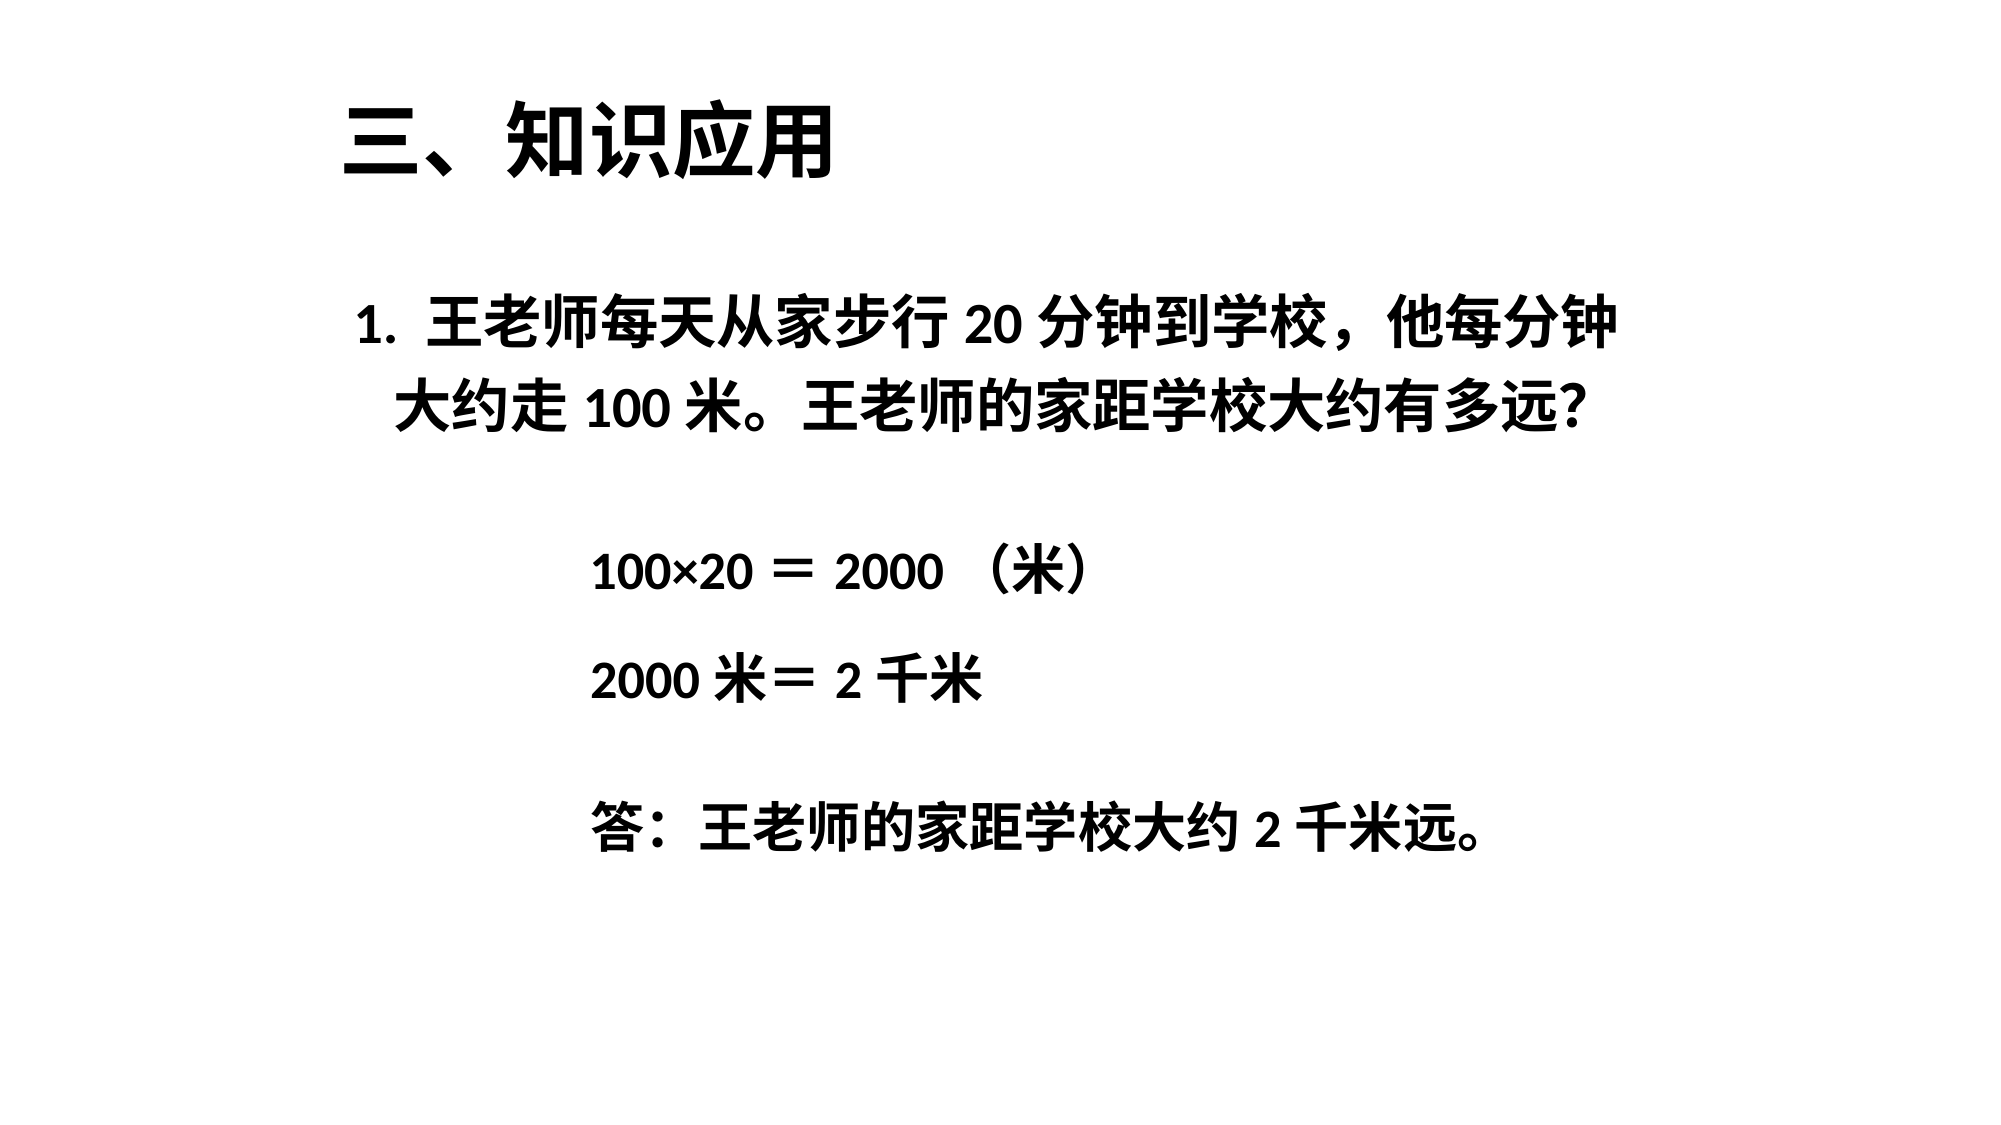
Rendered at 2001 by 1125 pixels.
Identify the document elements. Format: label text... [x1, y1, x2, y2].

text_box 2000米＝2千米 [575, 623, 1285, 717]
text_box 三、知识应用 [324, 68, 1331, 208]
text_box 100×20＝2000（米） [574, 515, 1284, 608]
text_box 答：王老师的家距学校大约2千米远。 [575, 772, 1663, 866]
text_box 1. 王老师每天从家步行20分钟到学校，他每分钟 大约走100米。王老师的家距学校大约有多远？ [338, 265, 1721, 445]
